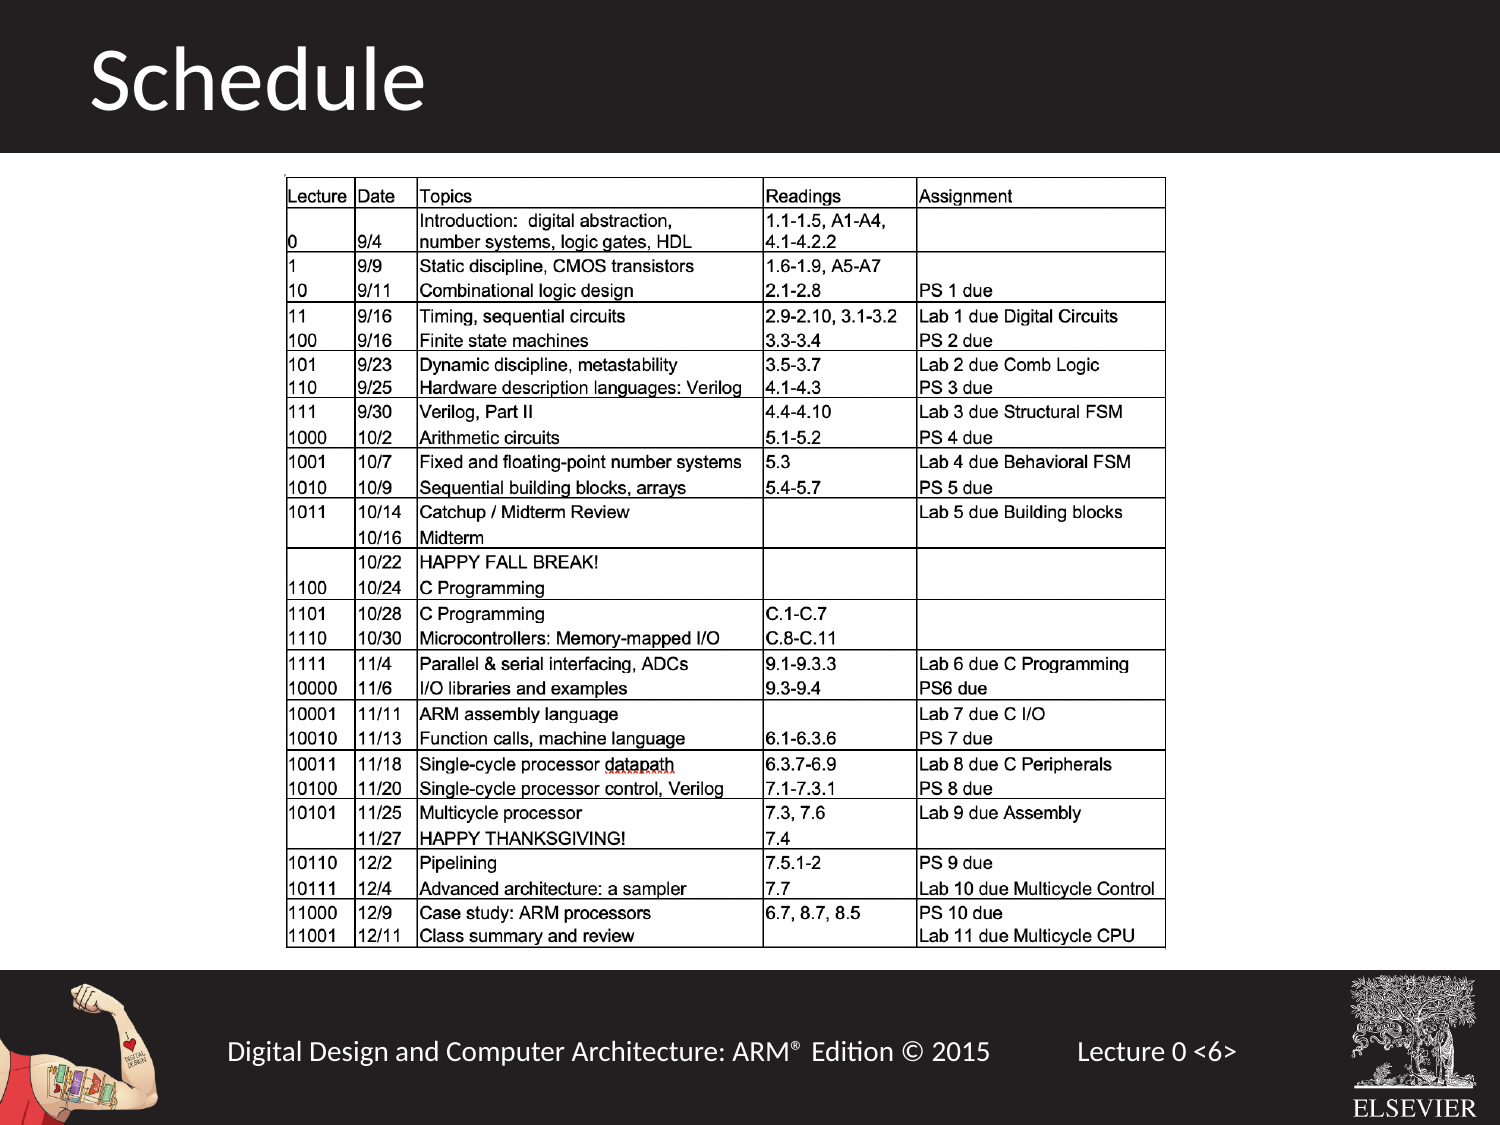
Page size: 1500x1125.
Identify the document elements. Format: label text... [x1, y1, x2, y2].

text_box Schedule [75, 11, 1375, 136]
picture [0, 979, 163, 1125]
picture [1350, 974, 1477, 1117]
picture [284, 174, 1166, 950]
